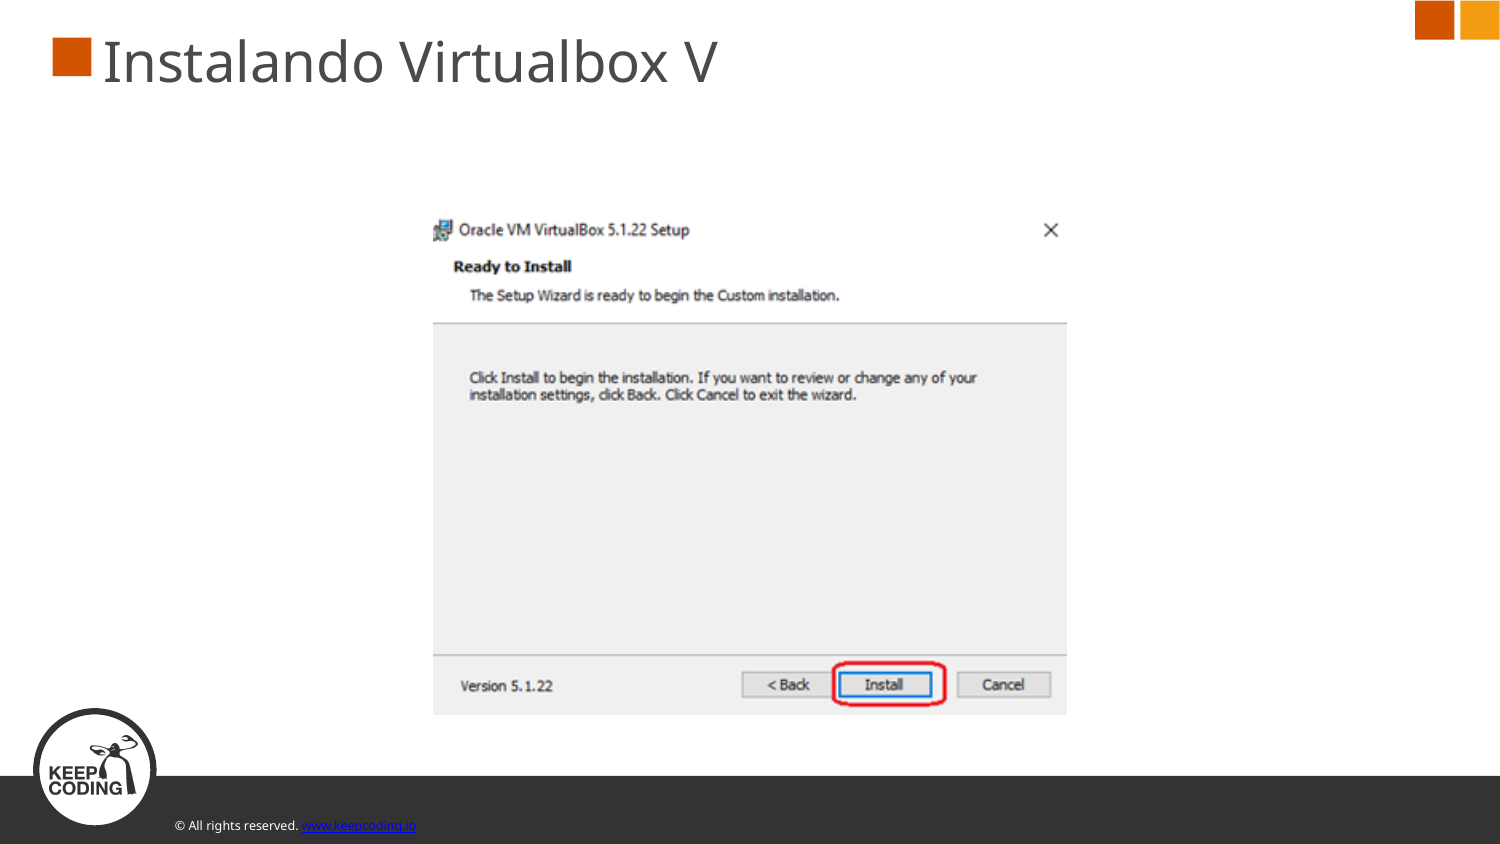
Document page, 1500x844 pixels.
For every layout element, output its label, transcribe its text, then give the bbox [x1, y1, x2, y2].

title Instalando Virtualbox V [94, 17, 1381, 107]
picture [49, 735, 138, 795]
picture [433, 215, 1067, 716]
